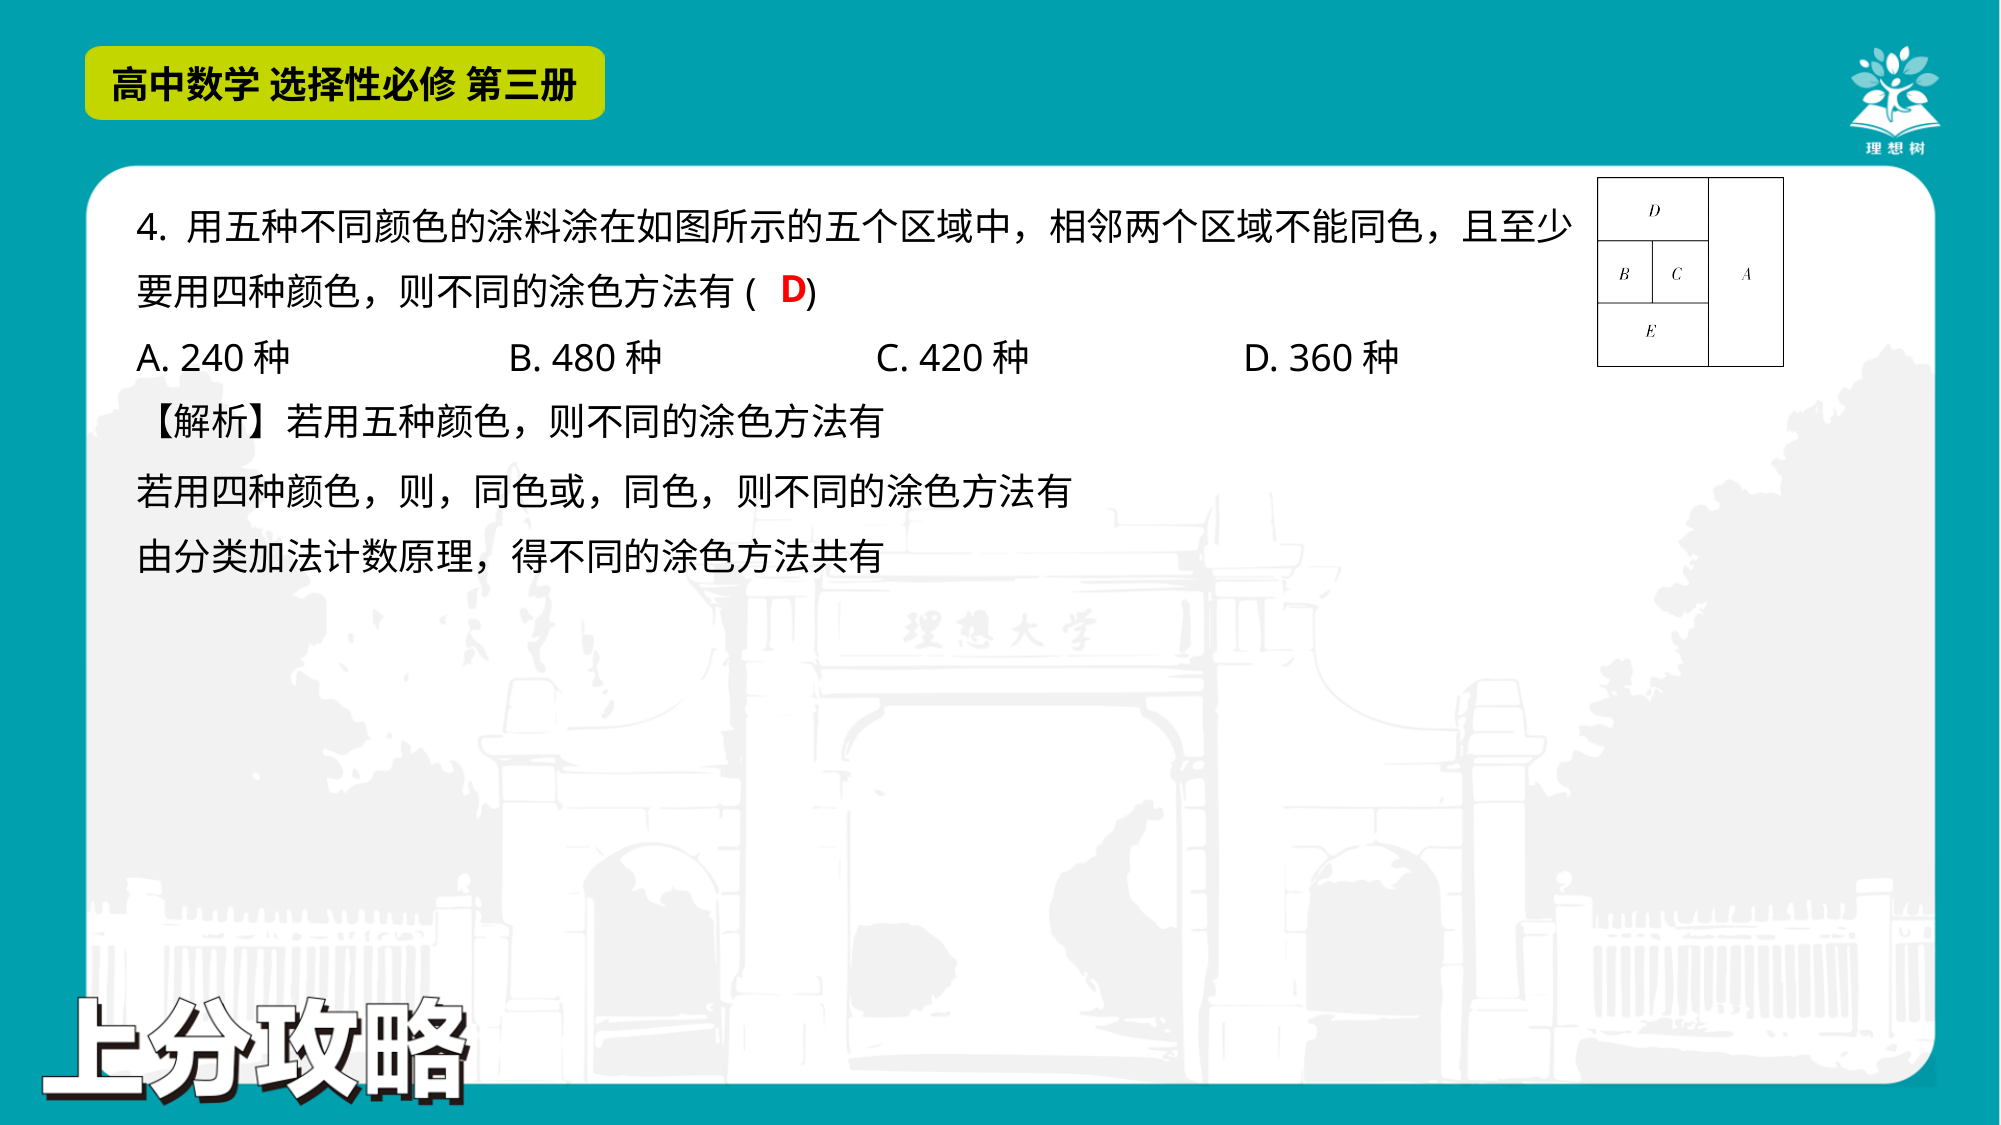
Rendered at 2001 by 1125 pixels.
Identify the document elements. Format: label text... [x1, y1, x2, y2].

picture [0, 0, 2000, 1125]
text_box A. 240种 B. 480种 C. 420种 D. 360种 [136, 312, 1580, 372]
text_box 4. 用五种不同颜色的涂料涂在如图所示的五个区域中，相邻两个区域不能同色，且至少 要用四种颜色，则不同的涂色方法有( ) [136, 179, 1580, 306]
text_box D [766, 245, 821, 304]
